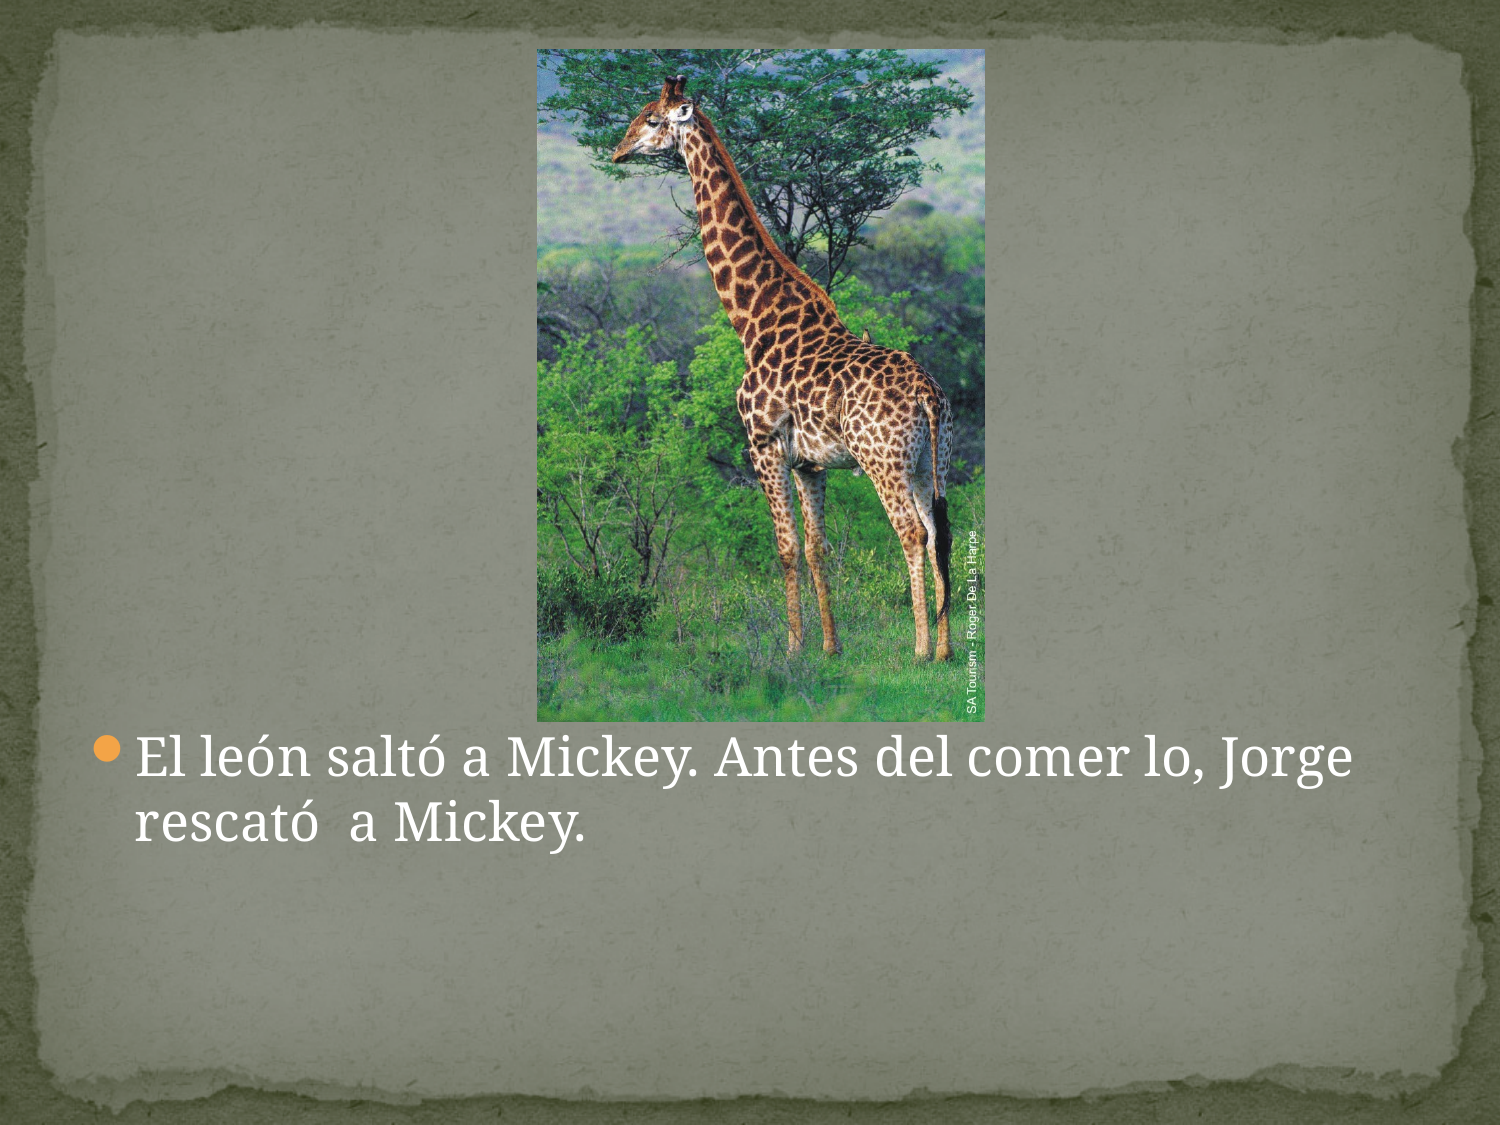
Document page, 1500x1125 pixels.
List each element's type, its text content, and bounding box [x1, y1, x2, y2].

list El león saltó a Mickey. Antes del comer lo, Jorge rescató a Mickey. [75, 249, 1425, 1000]
picture [537, 49, 985, 722]
